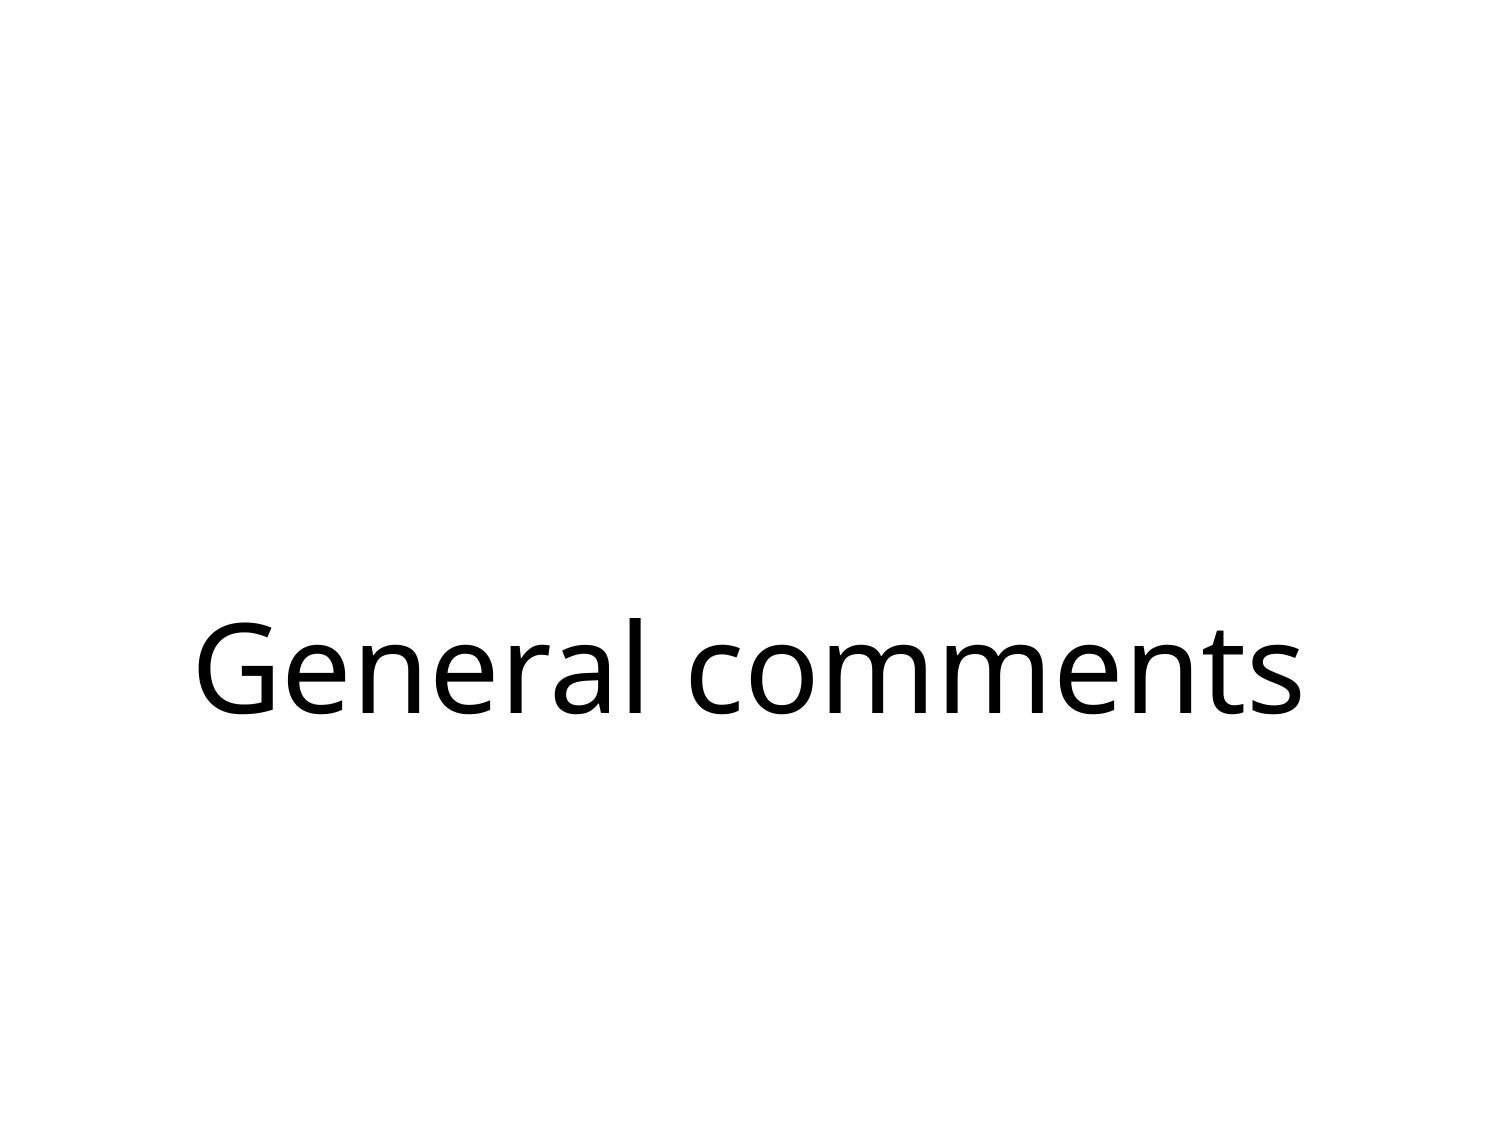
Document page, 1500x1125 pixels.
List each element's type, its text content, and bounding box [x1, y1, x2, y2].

title General comments [102, 280, 1397, 749]
